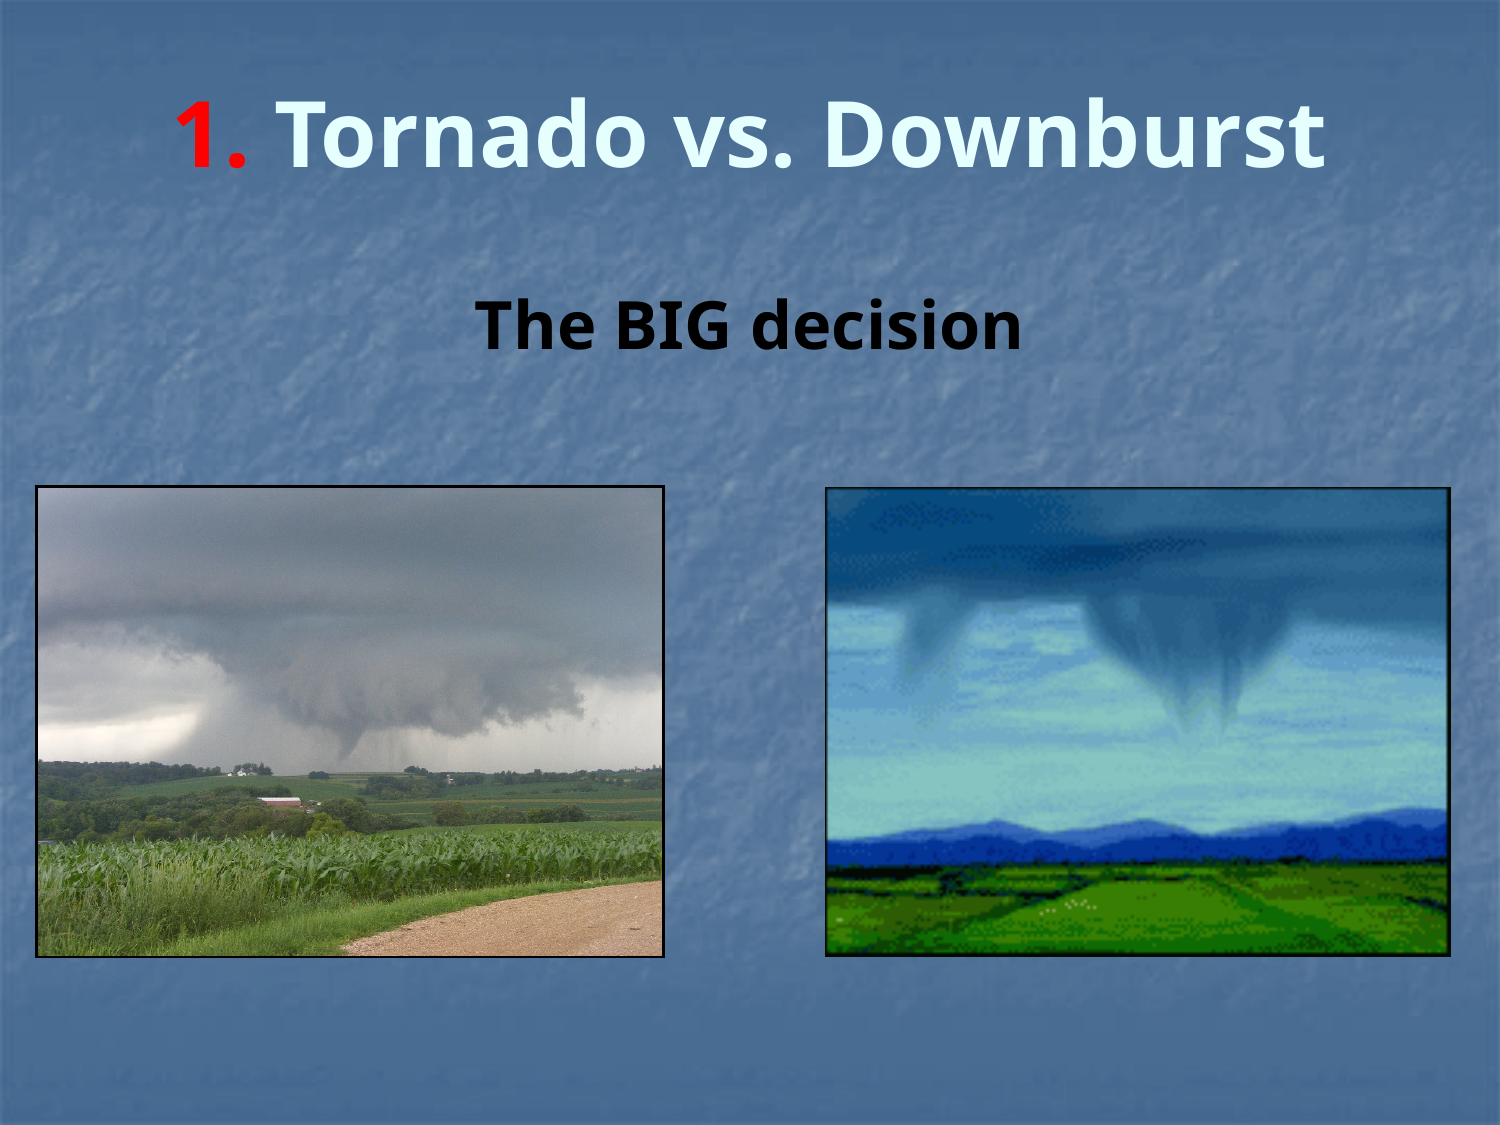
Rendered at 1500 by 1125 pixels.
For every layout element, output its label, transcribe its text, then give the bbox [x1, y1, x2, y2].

picture [824, 487, 1452, 958]
subtitle The BIG decision [224, 274, 1276, 376]
title 1. Tornado vs. Downburst [112, 0, 1388, 263]
picture [37, 487, 663, 957]
